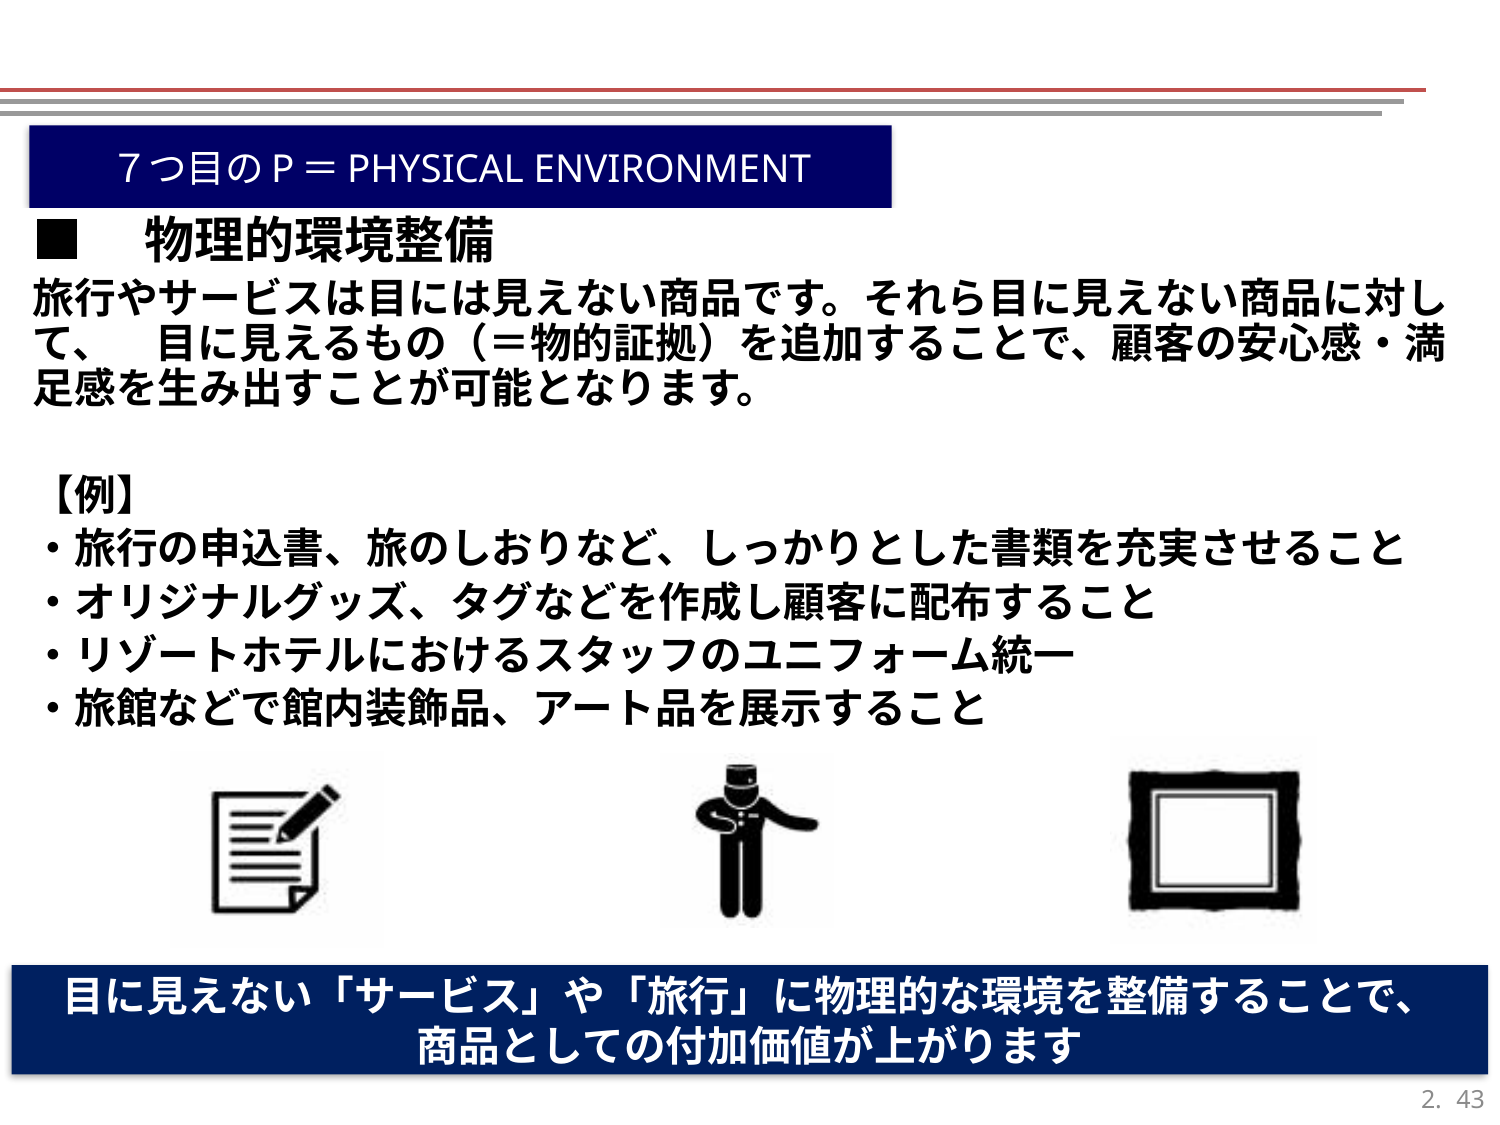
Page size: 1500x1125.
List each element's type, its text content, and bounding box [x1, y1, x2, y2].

text_box ■ 物理的環境整備 旅行やサービスは目には見えない商品です。それら目に見えない商品に対して、 目に見えるもの（＝物的証拠）を追加することで、顧客の安心感・満足感を生み出すことが可能となります。 【例】 ・旅行の申込書、旅のしおりなど、しっかりとした書類を充実させること ・オリジナルグッズ、タグなどを作成し顧客に配布すること ・リゾートホテルにおけるスタッフのユニフォーム統一 ・旅館などで館内装飾品、アート品を展示すること [16, 206, 1484, 754]
picture [169, 751, 384, 948]
picture [659, 753, 834, 928]
slide_number 42 [1381, 1065, 1500, 1125]
picture [1109, 736, 1318, 945]
text_box 目に見えない「サービス」や「旅行」に物理的な環境を整備することで、 商品としての付加価値が上がります [11, 965, 1489, 1075]
text_box ７つ目のP＝PHYSICAL ENVIRONMENT [29, 125, 892, 206]
